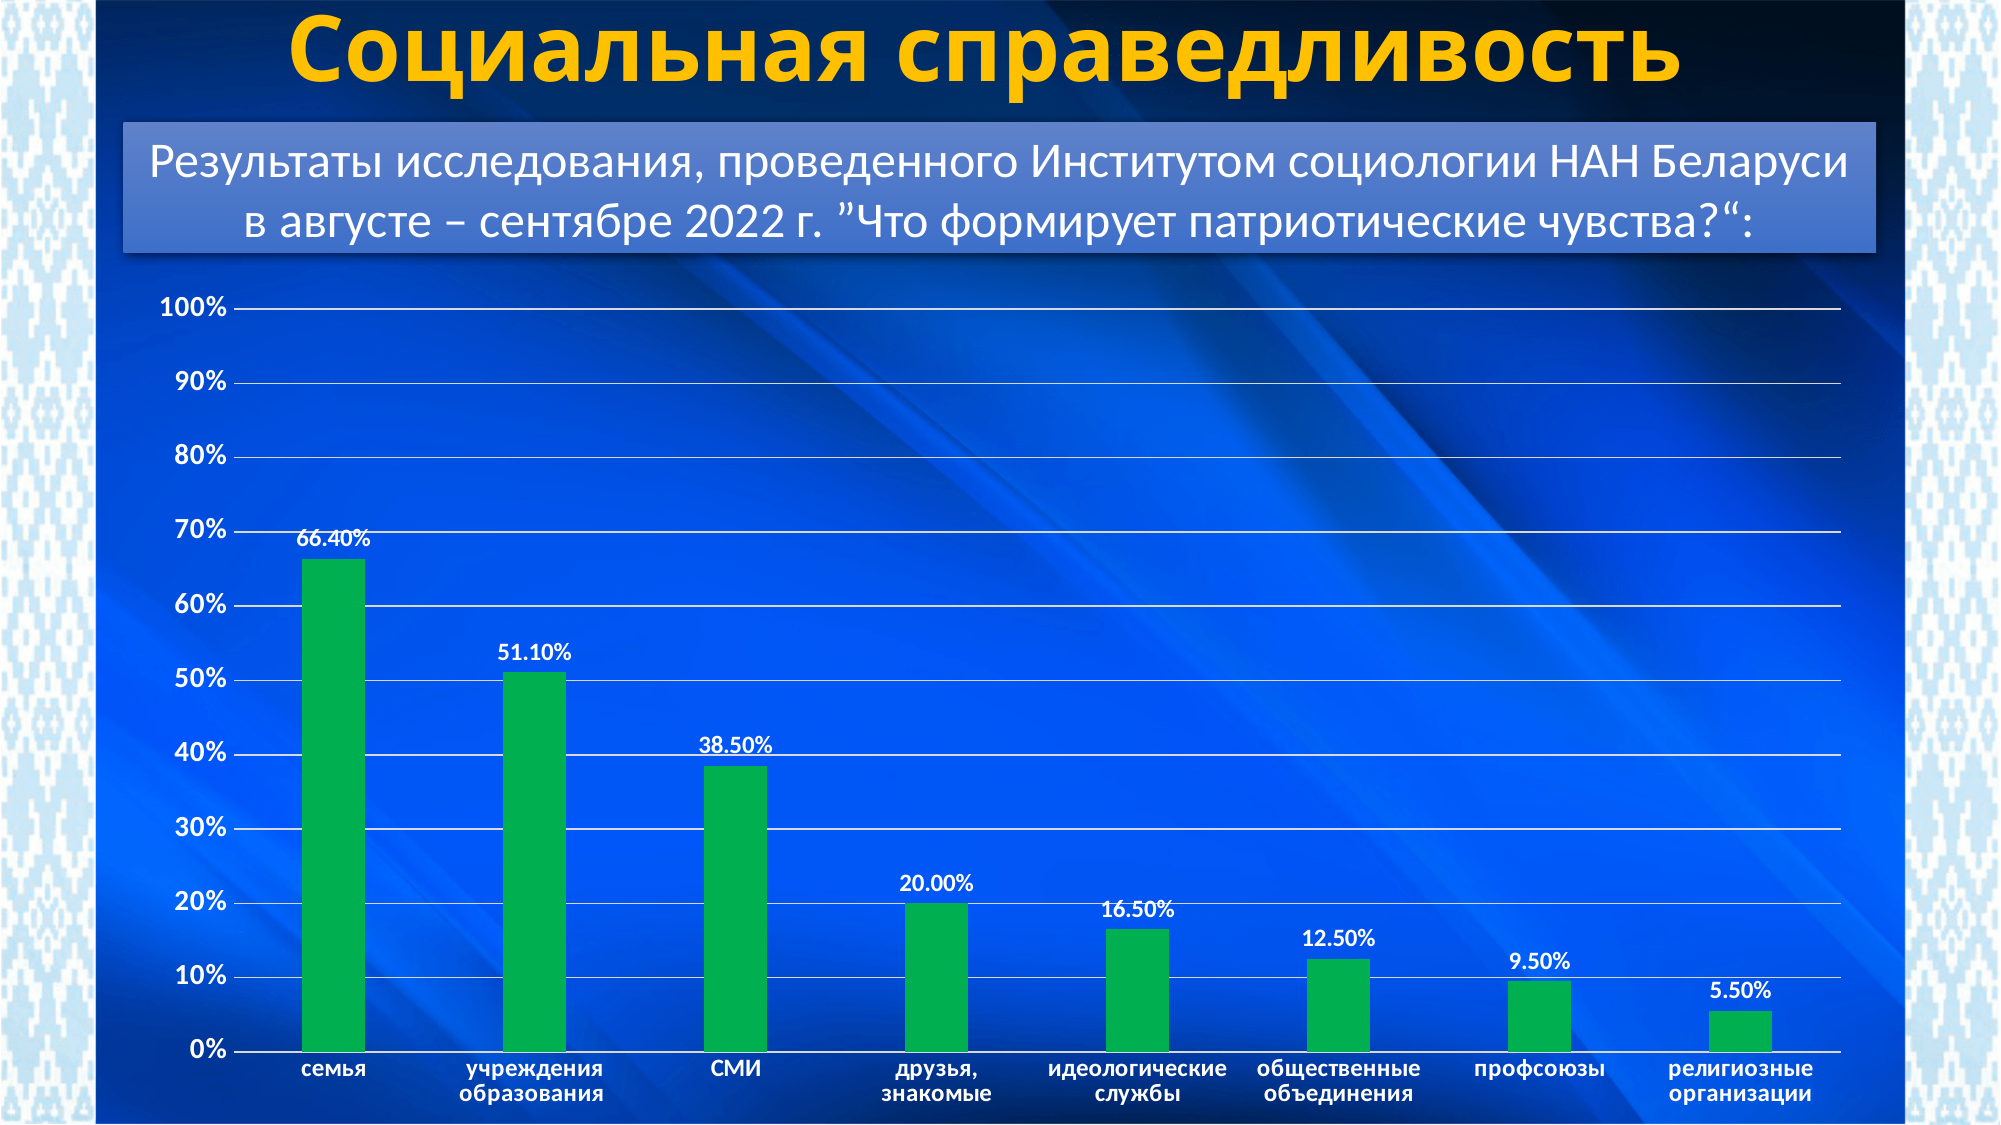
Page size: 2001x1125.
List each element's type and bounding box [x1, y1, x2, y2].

chart [123, 277, 1877, 1125]
list [0, 0, 2000, 1125]
